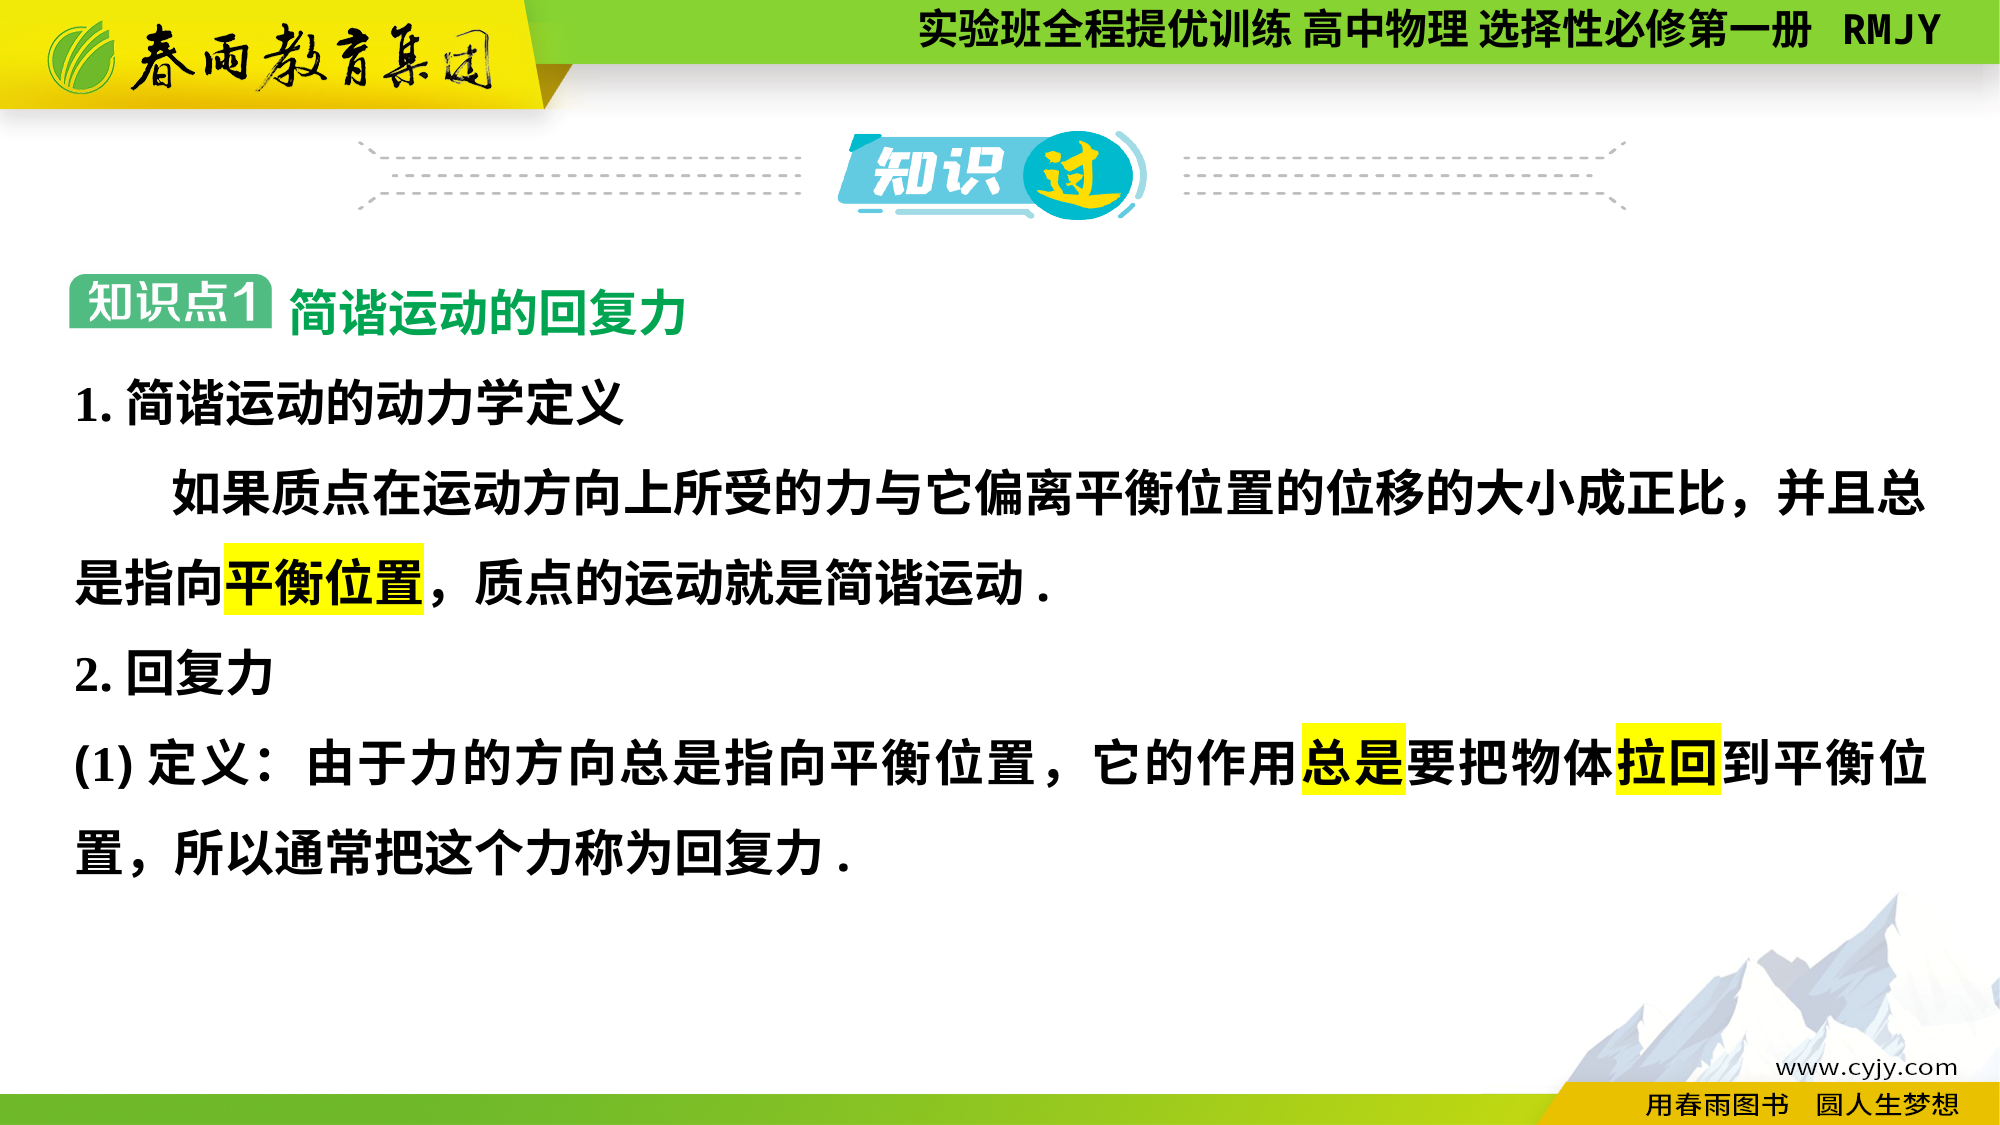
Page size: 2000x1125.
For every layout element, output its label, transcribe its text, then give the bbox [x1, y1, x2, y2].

picture [0, 0, 2000, 1125]
list 简谐运动的回复力 1.简谐运动的动力学定义 如果质点在运动方向上所受的力与它偏离平衡位置的位移的大小成正比，并且总是指向平衡位置，质点的运动就是简谐运动. 2.回复力 (1)定义：由于力的方向总是指向平衡位置，它的作用总是要把物体拉回到平衡位置，所以通常把这个力称为回复力. [59, 243, 1944, 884]
